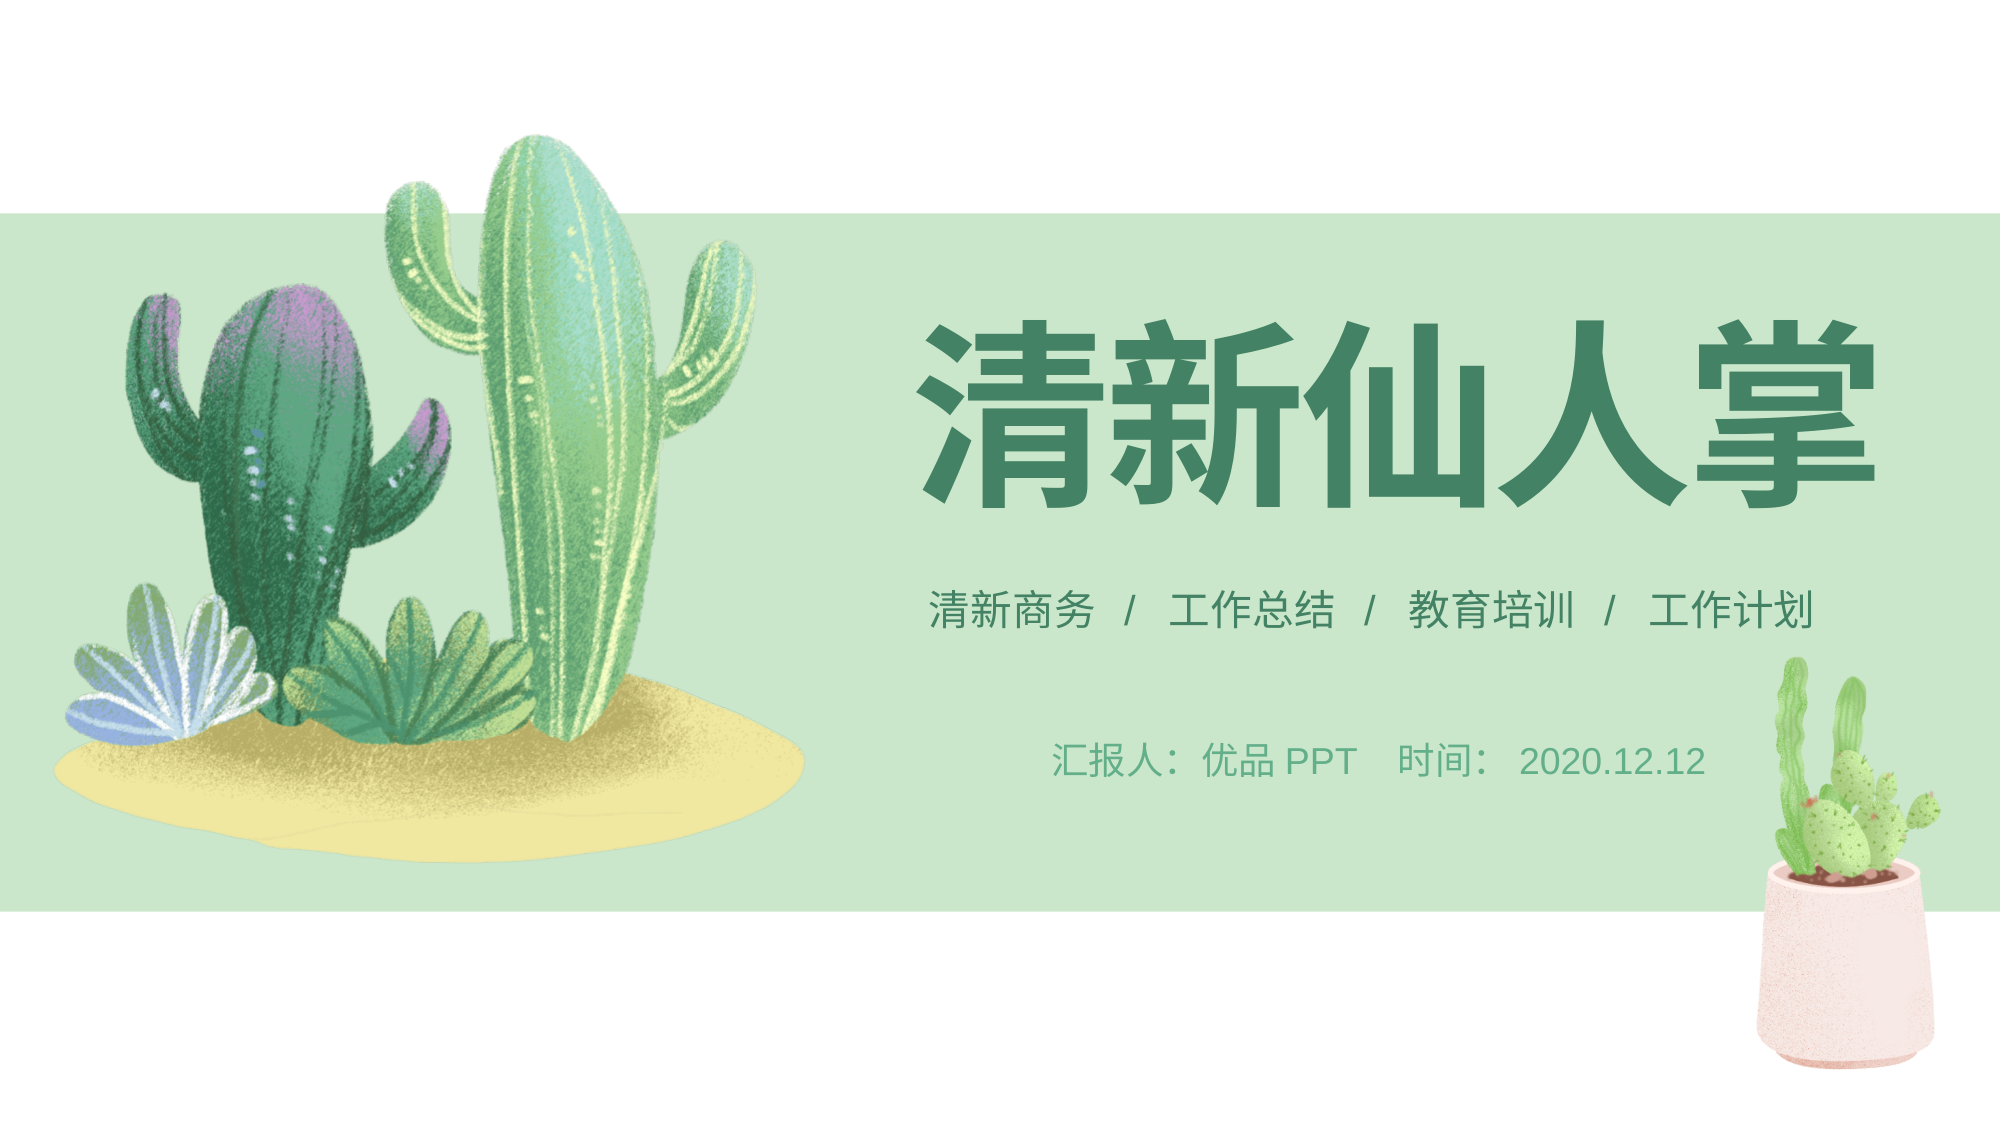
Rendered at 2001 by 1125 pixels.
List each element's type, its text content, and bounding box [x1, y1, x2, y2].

text_box [934, 642, 1672, 913]
picture [1672, 609, 2000, 1125]
text_box [934, 212, 2000, 609]
picture [0, 0, 934, 1000]
text_box 汇报人：优品PPT 时间：2020.12.12 [1036, 729, 1672, 790]
text_box 清新仙人掌 [934, 282, 1902, 538]
text_box 清新商务 / 工作总结 / 教育培训 / 工作计划 [934, 576, 1831, 642]
